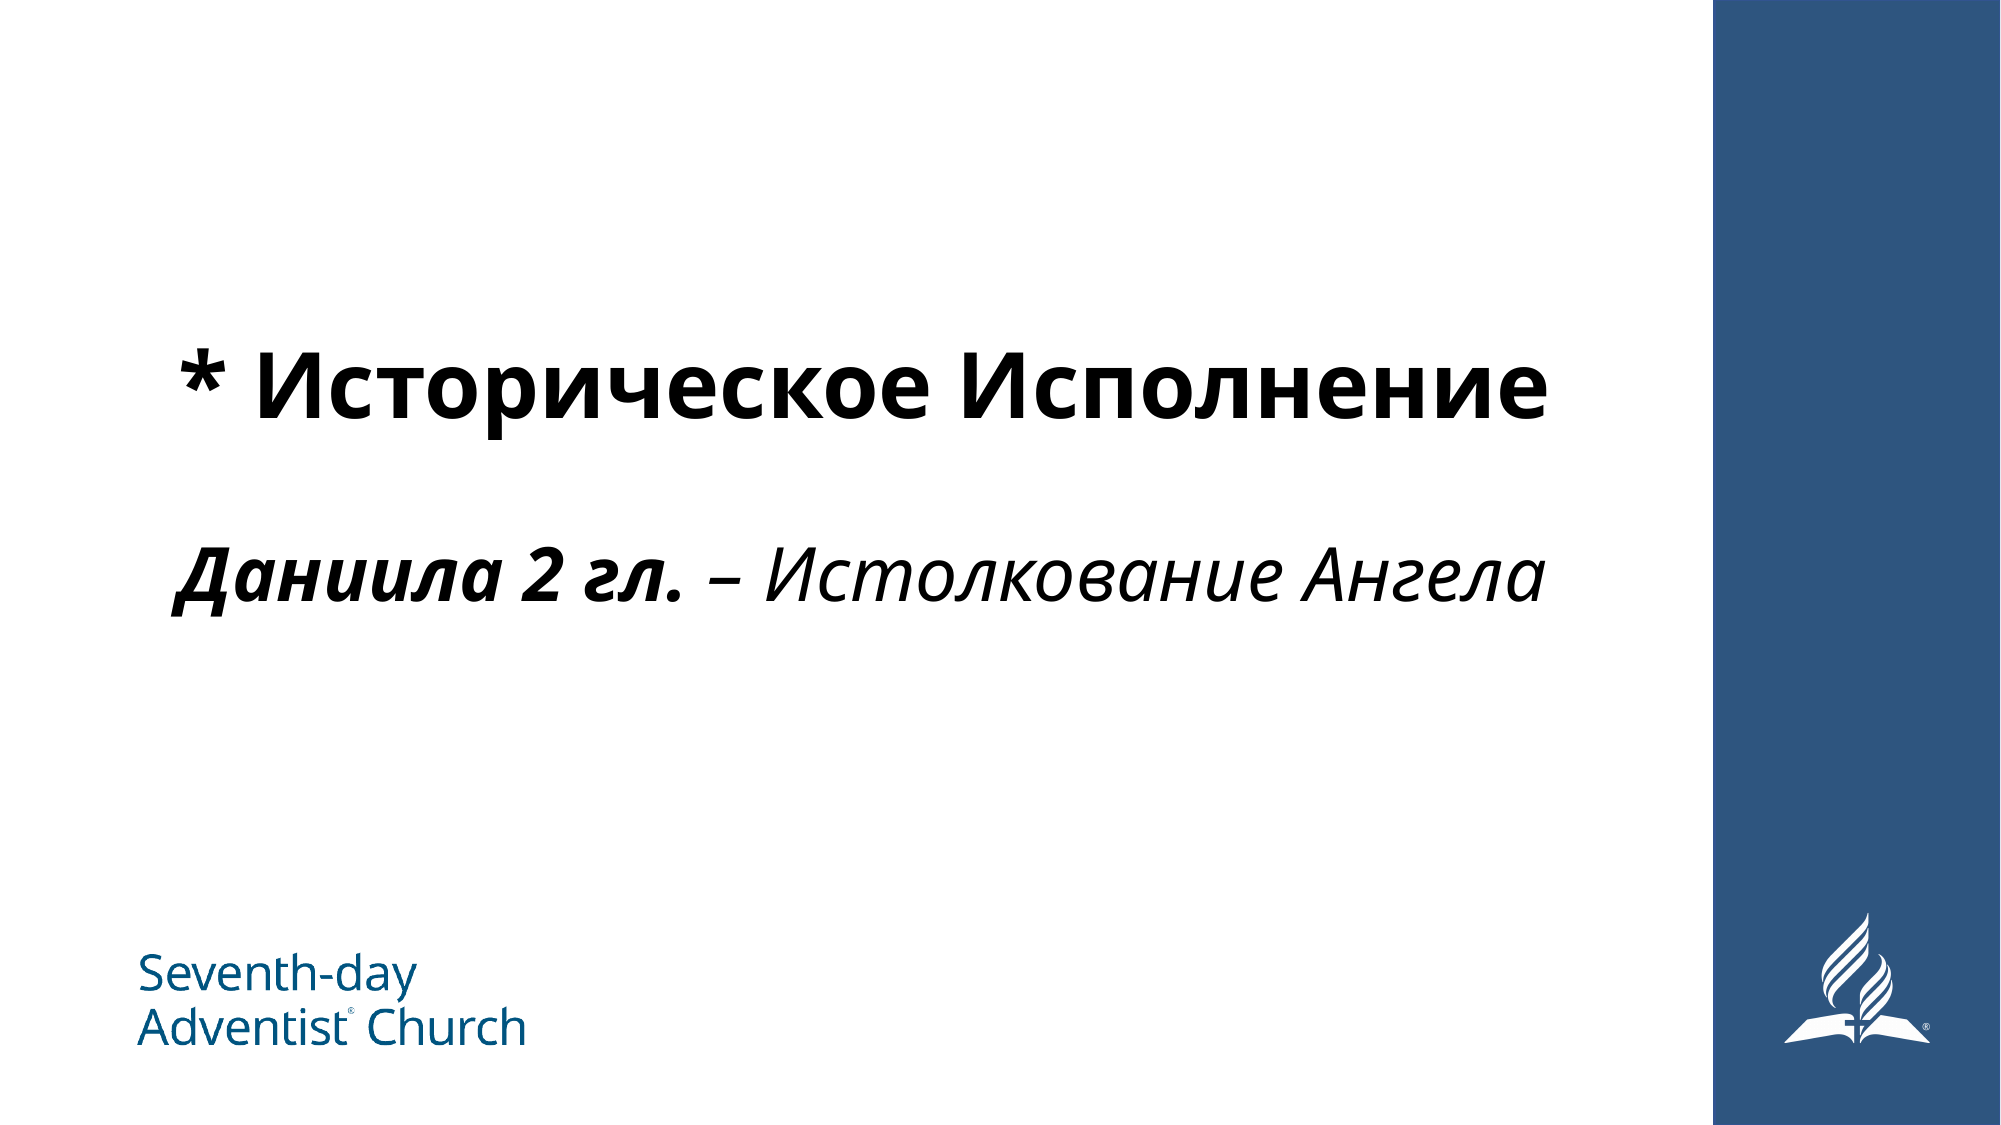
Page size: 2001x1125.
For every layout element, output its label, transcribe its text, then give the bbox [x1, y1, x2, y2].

title * Историческое Исполнение Даниила 2 гл. – Истолкование Ангела [163, 247, 1648, 710]
picture [1771, 892, 1943, 1064]
picture [120, 911, 537, 1073]
